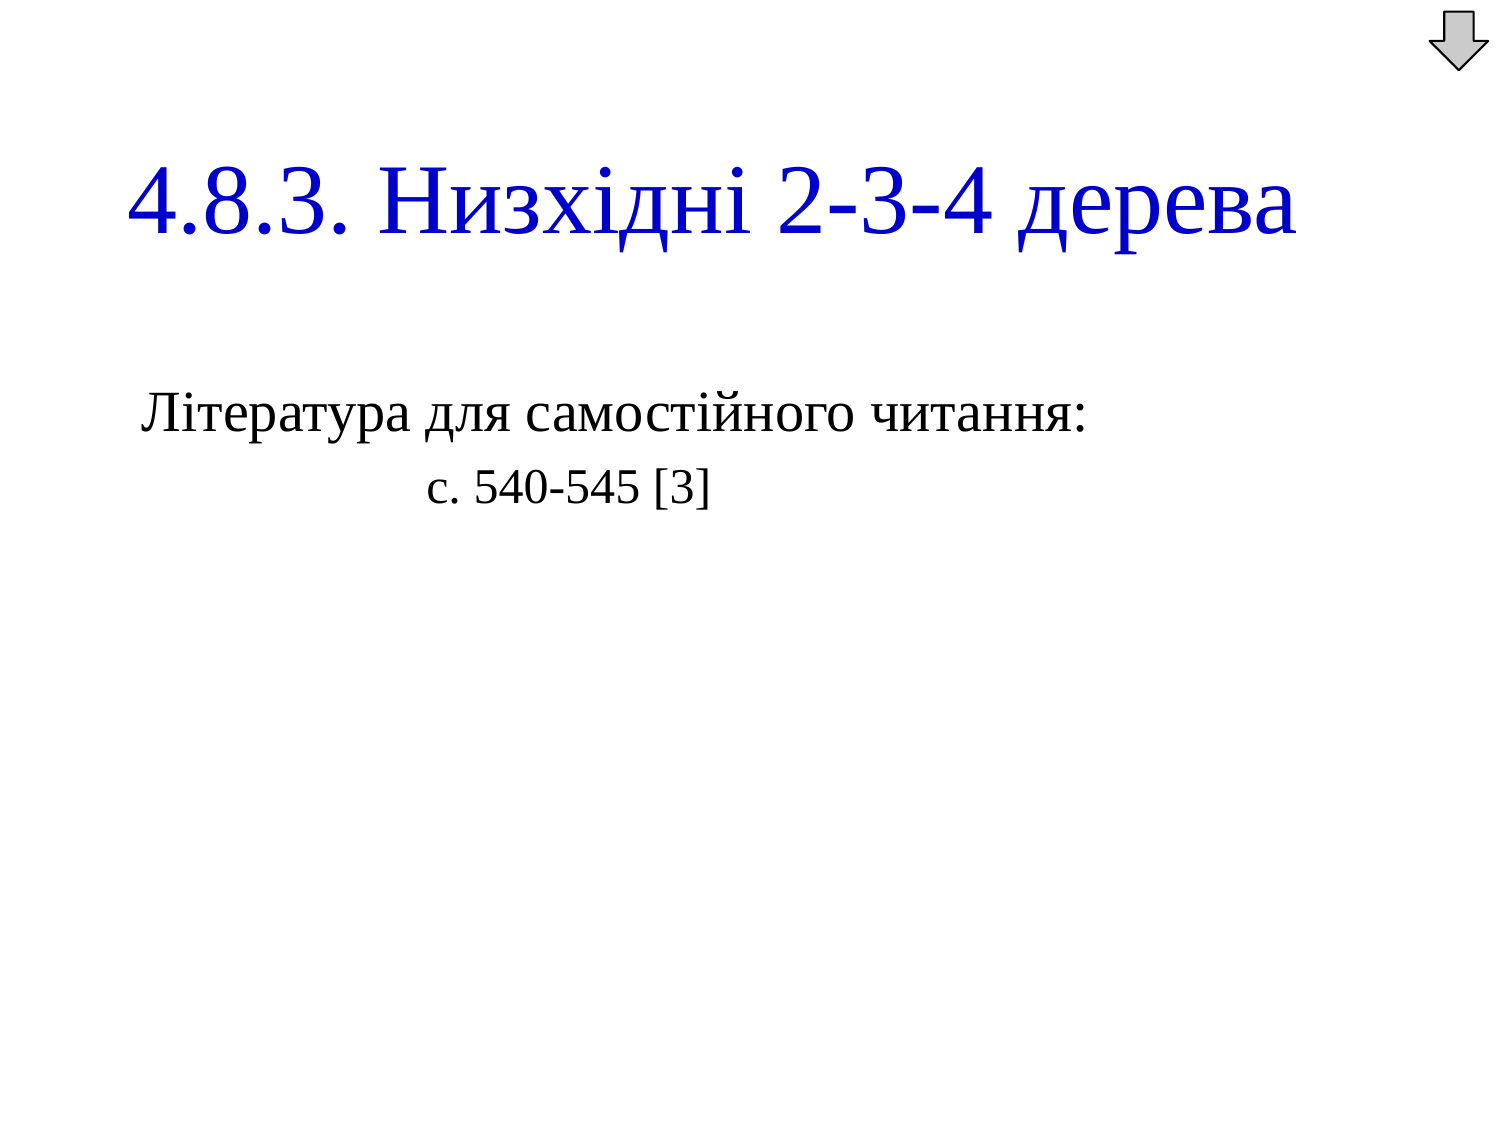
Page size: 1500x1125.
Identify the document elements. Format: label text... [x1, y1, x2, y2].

text_box [1429, 11, 1489, 71]
title 4.8.3. Низхідні 2-3-4 дерева [111, 99, 1500, 288]
list Література для самостійного читання: с. 540-545 [3] [111, 373, 1388, 552]
